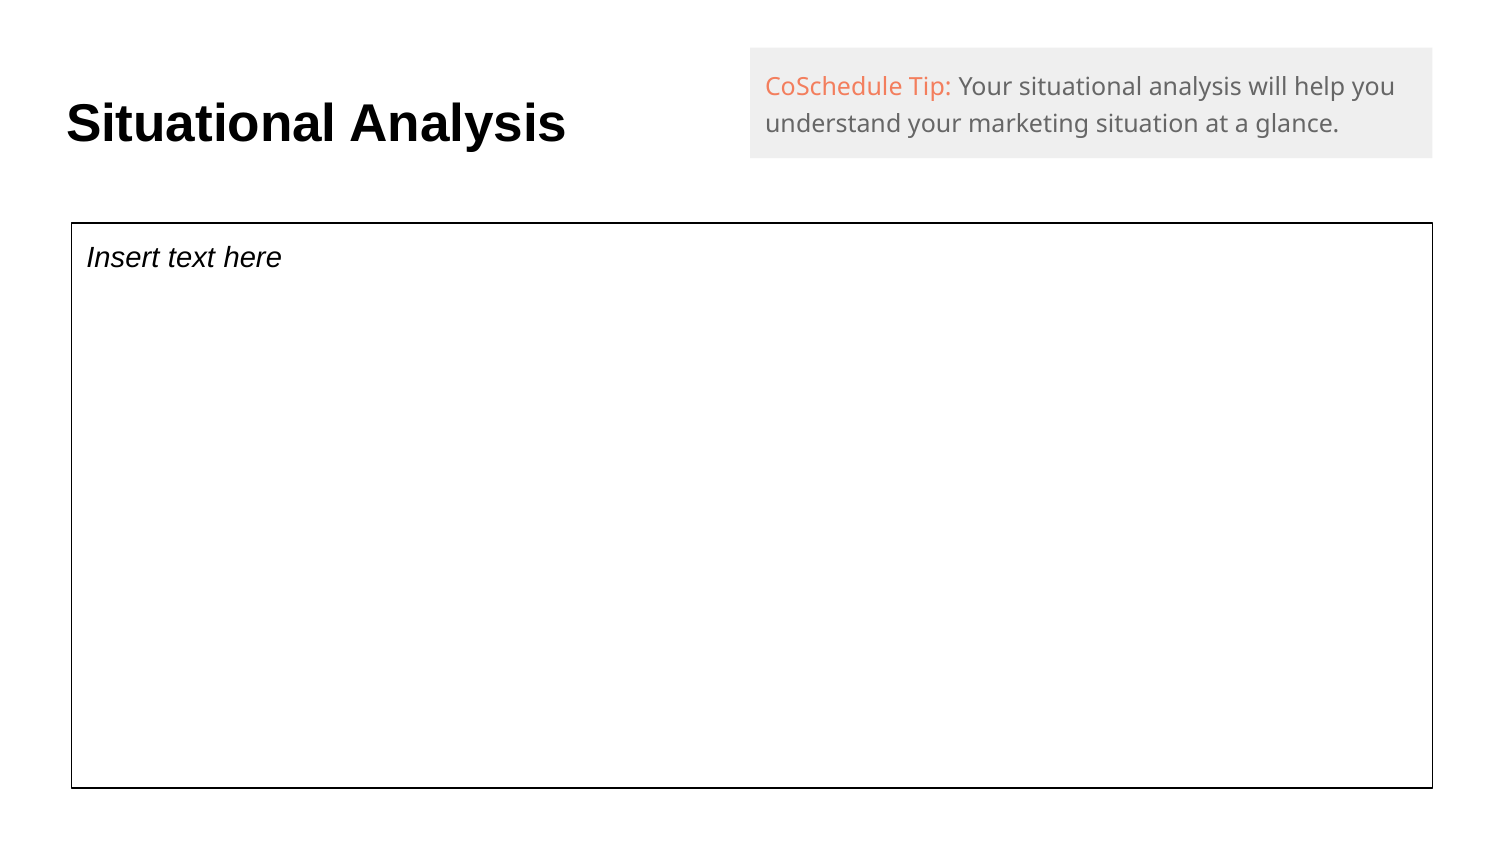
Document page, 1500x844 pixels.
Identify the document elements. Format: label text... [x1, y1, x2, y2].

text_box Insert text here [71, 222, 1433, 789]
title Situational Analysis [51, 72, 750, 167]
list CoSchedule Tip: Your situational analysis will help you understand your marketing situation at a glance. [750, 47, 1433, 159]
